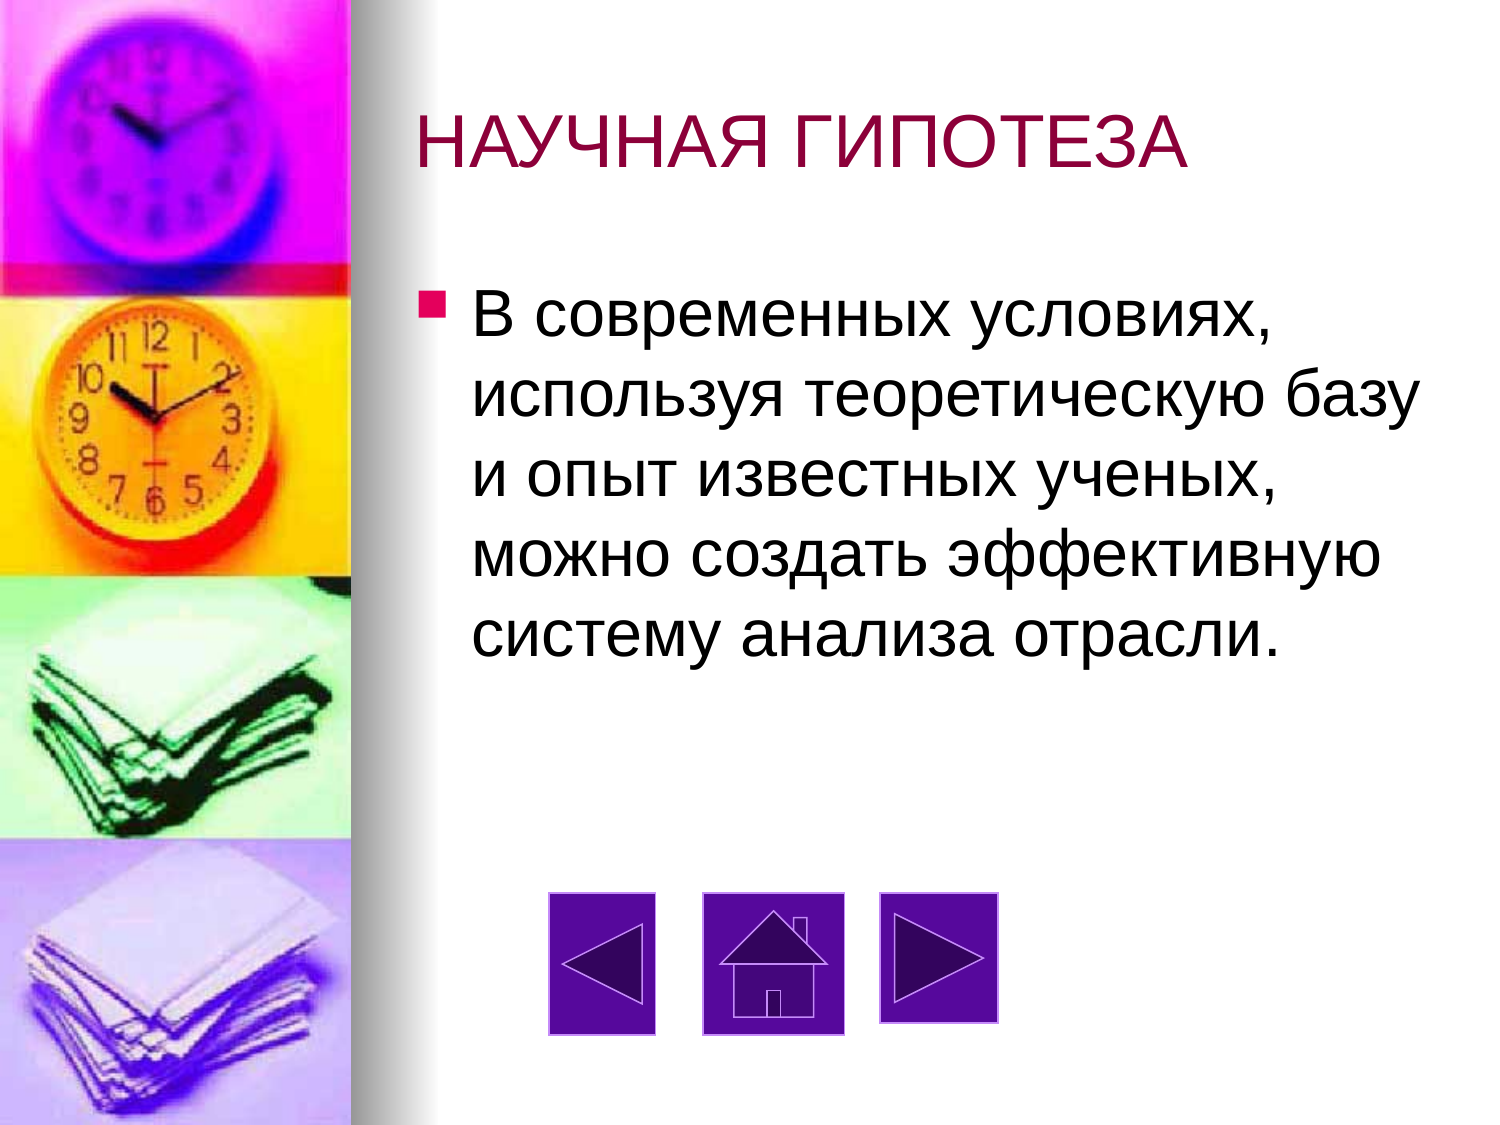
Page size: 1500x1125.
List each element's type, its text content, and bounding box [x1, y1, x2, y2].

text_box [879, 893, 999, 1024]
list В современных условиях, используя теоретическую базу и опыт известных ученых, можно создать эффективную систему анализа отрасли. [399, 262, 1450, 1000]
picture [0, 0, 351, 1125]
text_box [549, 893, 656, 1035]
text_box [702, 893, 845, 1035]
title НАУЧНАЯ ГИПОТЕЗА [399, 37, 1450, 238]
